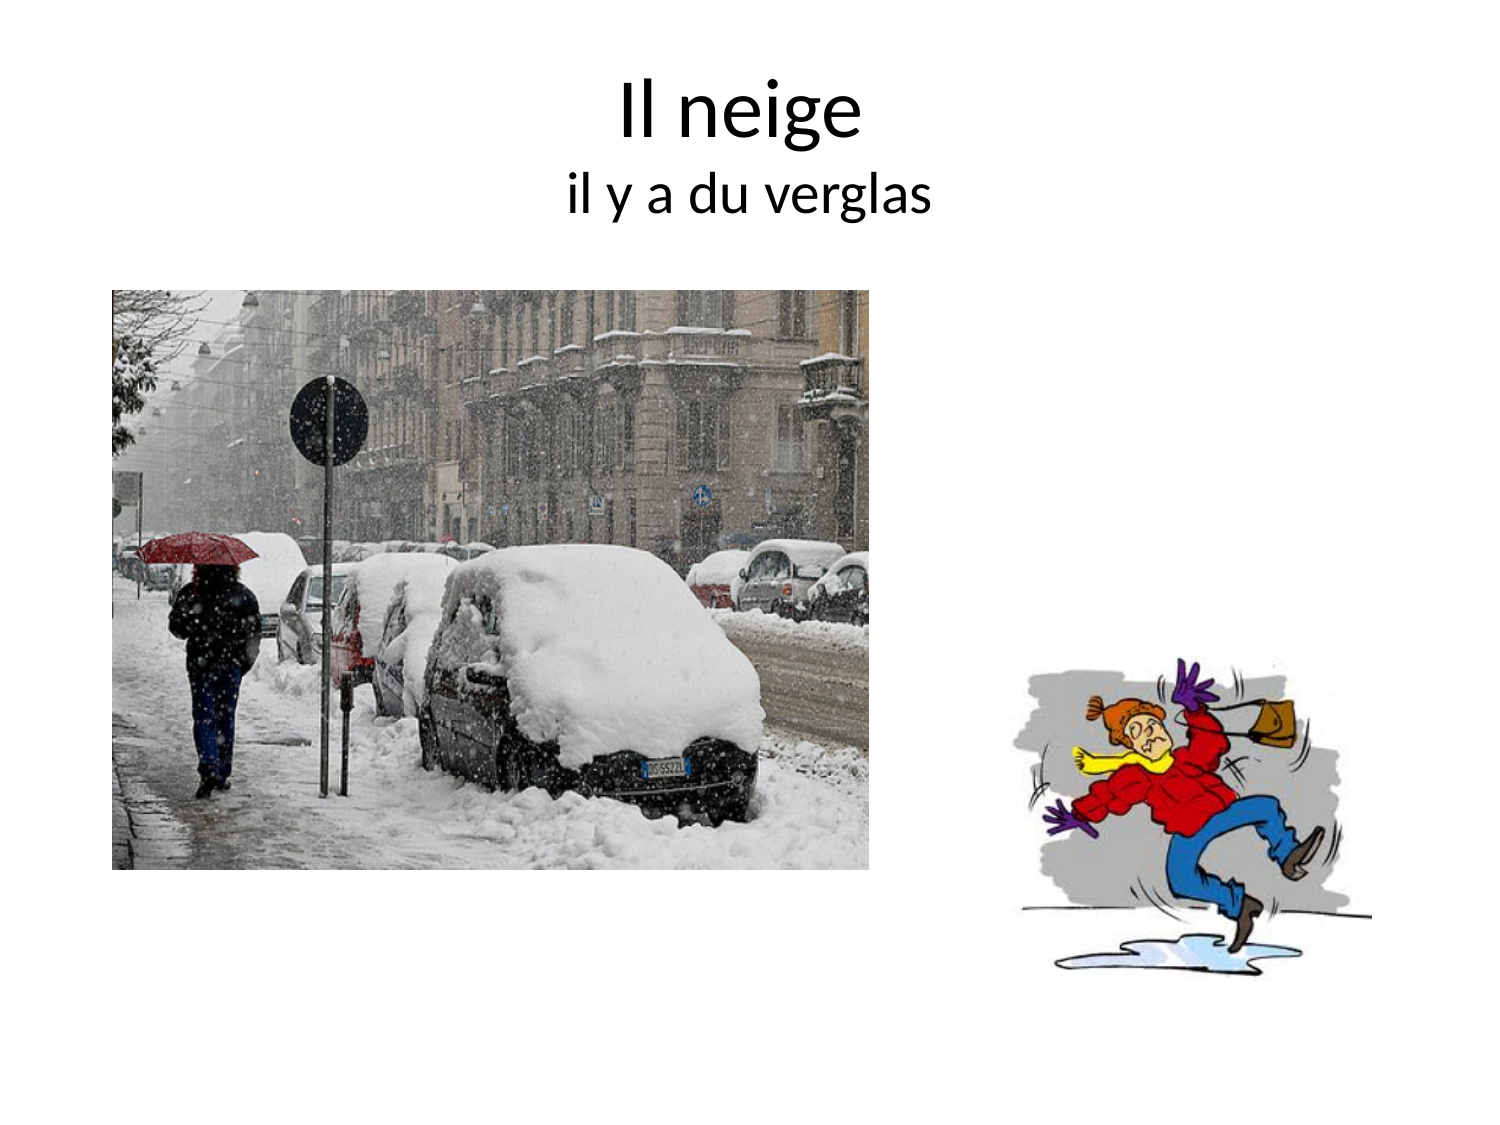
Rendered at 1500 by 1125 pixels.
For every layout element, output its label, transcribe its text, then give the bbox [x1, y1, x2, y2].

title Il neige il y a du verglas [75, 45, 1425, 233]
picture [997, 656, 1372, 987]
picture [111, 290, 869, 870]
